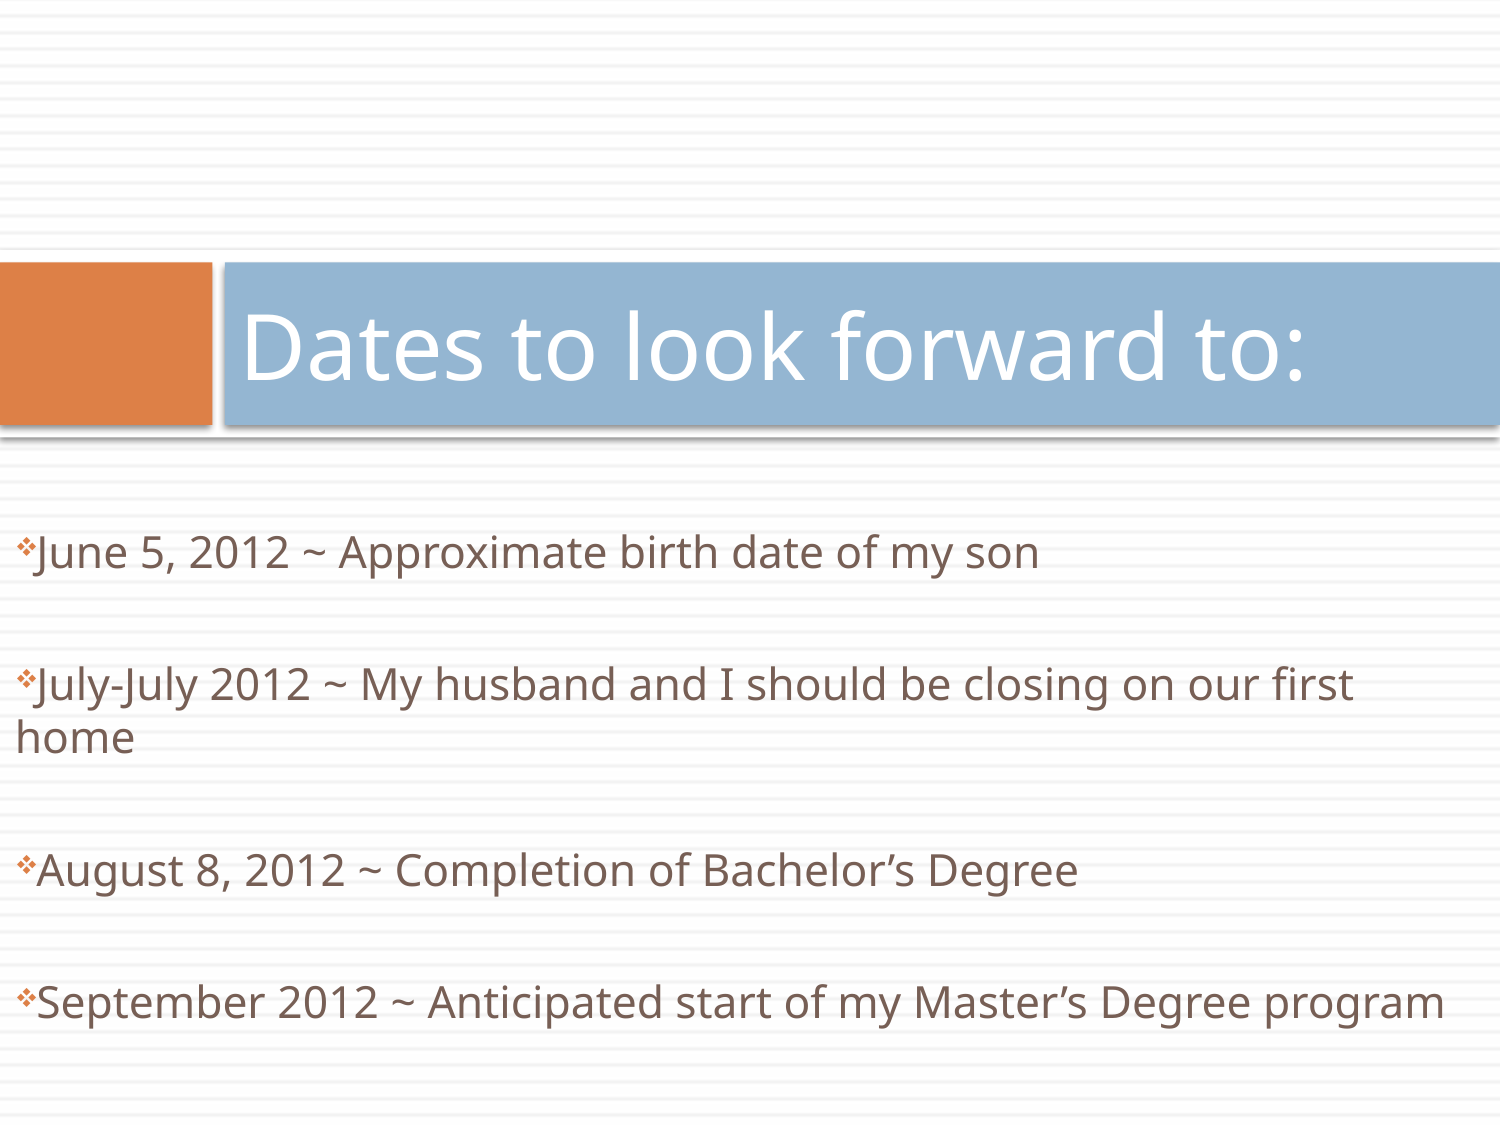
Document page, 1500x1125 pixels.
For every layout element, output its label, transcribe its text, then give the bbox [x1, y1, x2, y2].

title Dates to look forward to: [225, 262, 1475, 425]
list June 5, 2012 ~ Approximate birth date of my son July-July 2012 ~ My husband and I should be closing on our first home August 8, 2012 ~ Completion of Bachelor’s Degree September 2012 ~ Anticipated start of my Master’s Degree program [0, 450, 1500, 1075]
